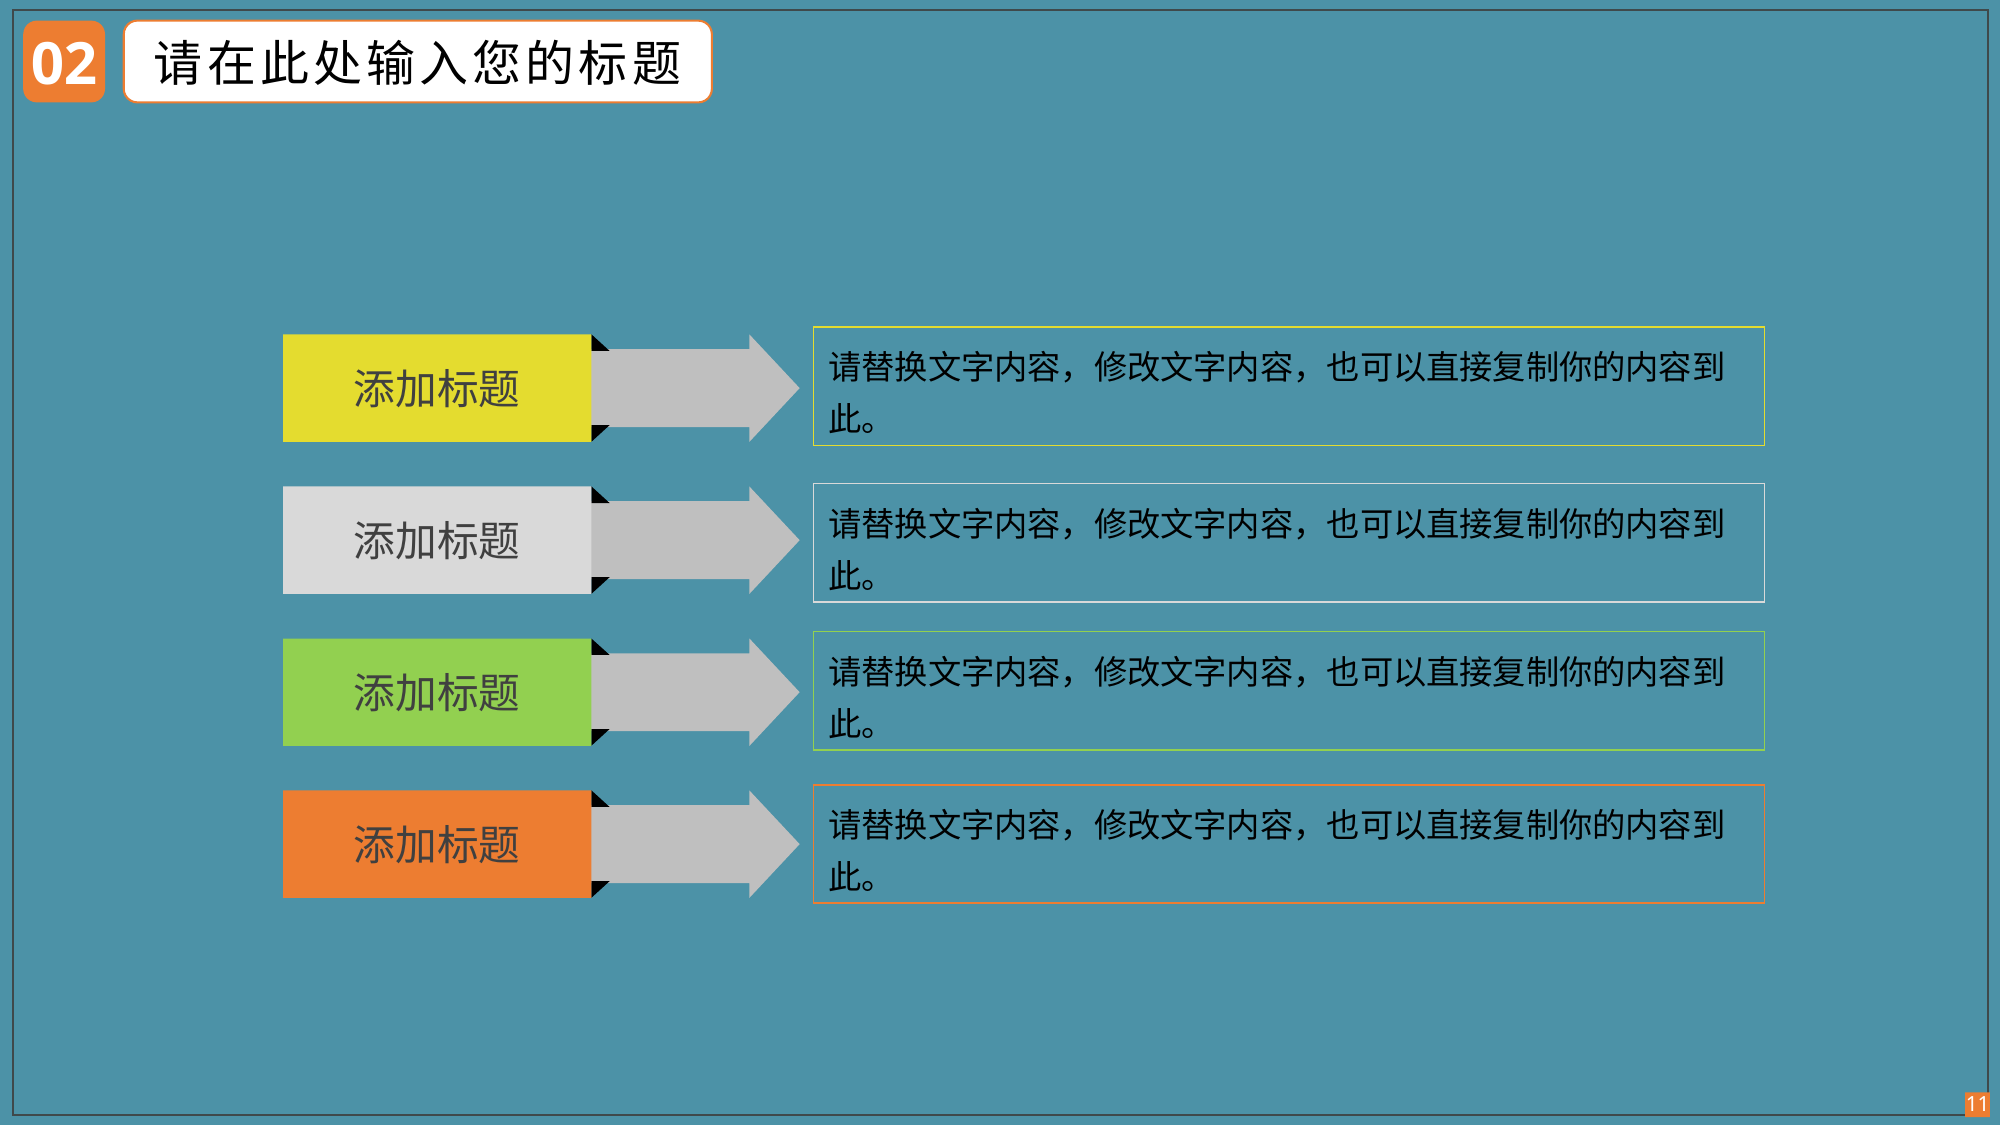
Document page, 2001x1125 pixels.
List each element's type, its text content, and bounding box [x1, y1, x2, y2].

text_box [282, 790, 610, 898]
text_box 请替换文字内容，修改文字内容，也可以直接复制你的内容到此。 [813, 483, 1765, 602]
text_box 请替换文字内容，修改文字内容，也可以直接复制你的内容到此。 [813, 784, 1765, 904]
text_box 11 [1944, 1091, 2000, 1118]
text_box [282, 334, 610, 442]
text_box [610, 483, 802, 597]
text_box 请替换文字内容，修改文字内容，也可以直接复制你的内容到此。 [813, 326, 1765, 446]
text_box [610, 635, 802, 749]
text_box [610, 787, 802, 901]
text_box [12, 9, 1989, 1116]
text_box [610, 331, 802, 445]
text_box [282, 638, 610, 746]
text_box 请替换文字内容，修改文字内容，也可以直接复制你的内容到此。 [813, 631, 1765, 750]
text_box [282, 486, 610, 594]
